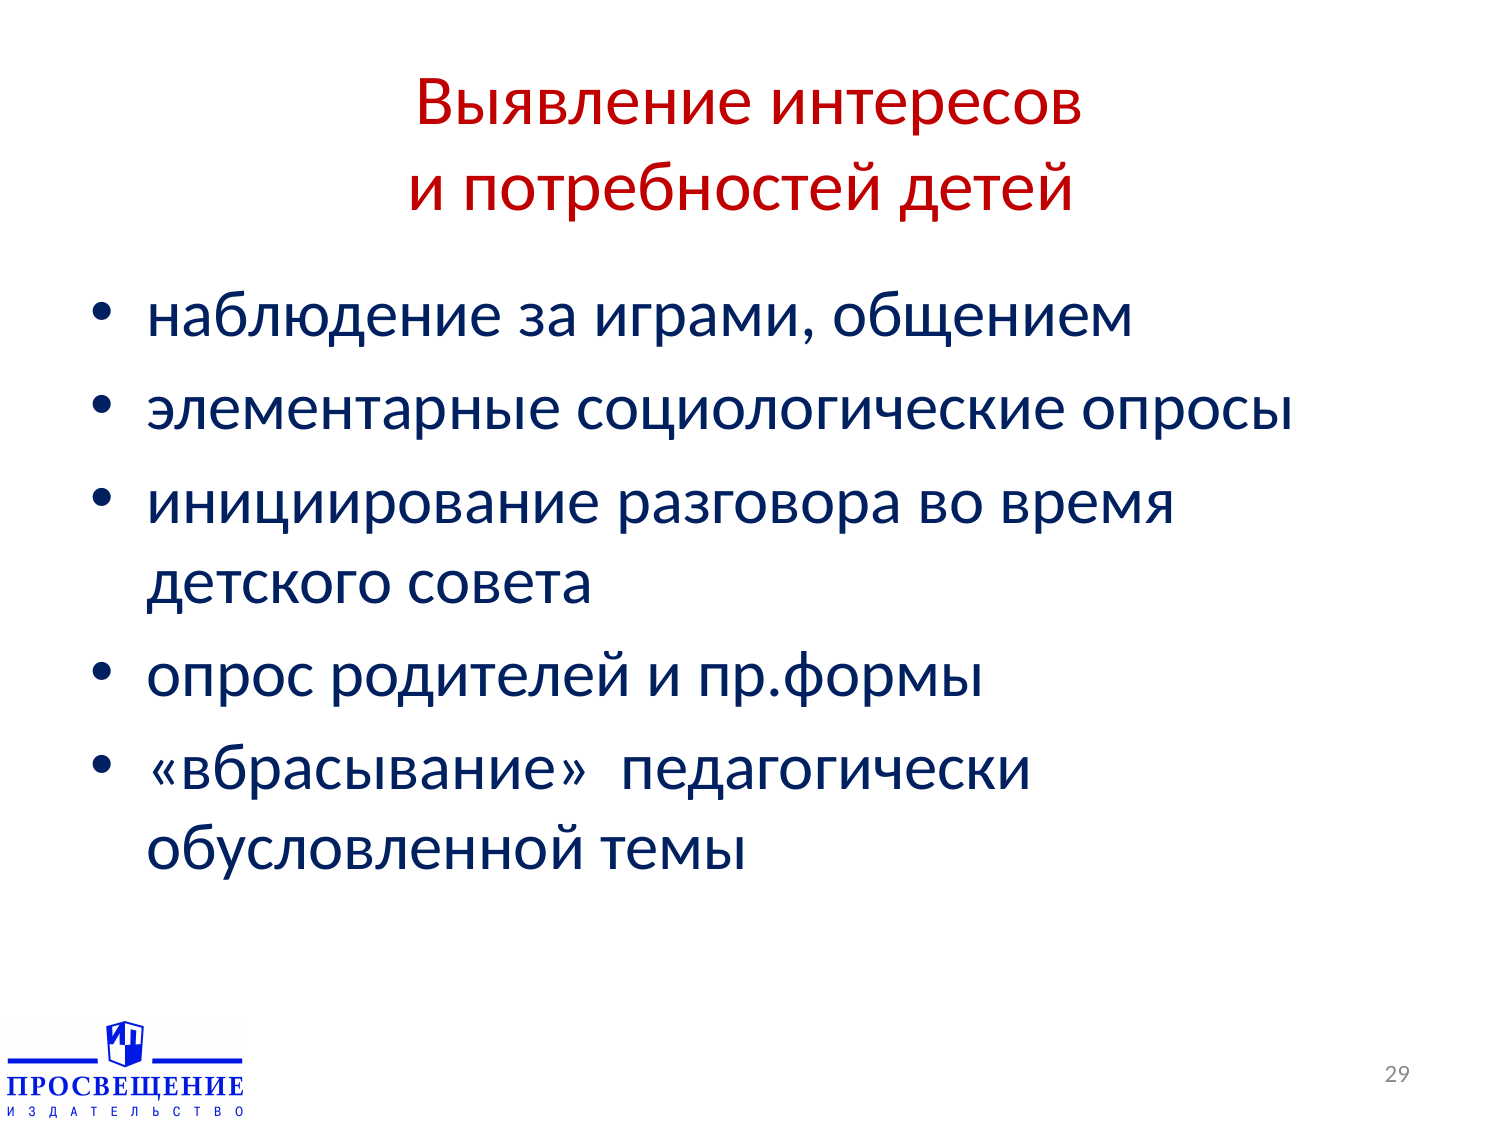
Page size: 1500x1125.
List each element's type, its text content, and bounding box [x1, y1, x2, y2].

picture [7, 1021, 243, 1118]
title Выявление интересов и потребностей детей [74, 44, 1426, 233]
list наблюдение за играми, общением элементарные социологические опросы инициирование разговора во время детского совета опрос родителей и пр.формы «вбрасывание» педагогически обусловленной темы [74, 262, 1426, 1006]
slide_number 29 [1074, 1042, 1425, 1103]
